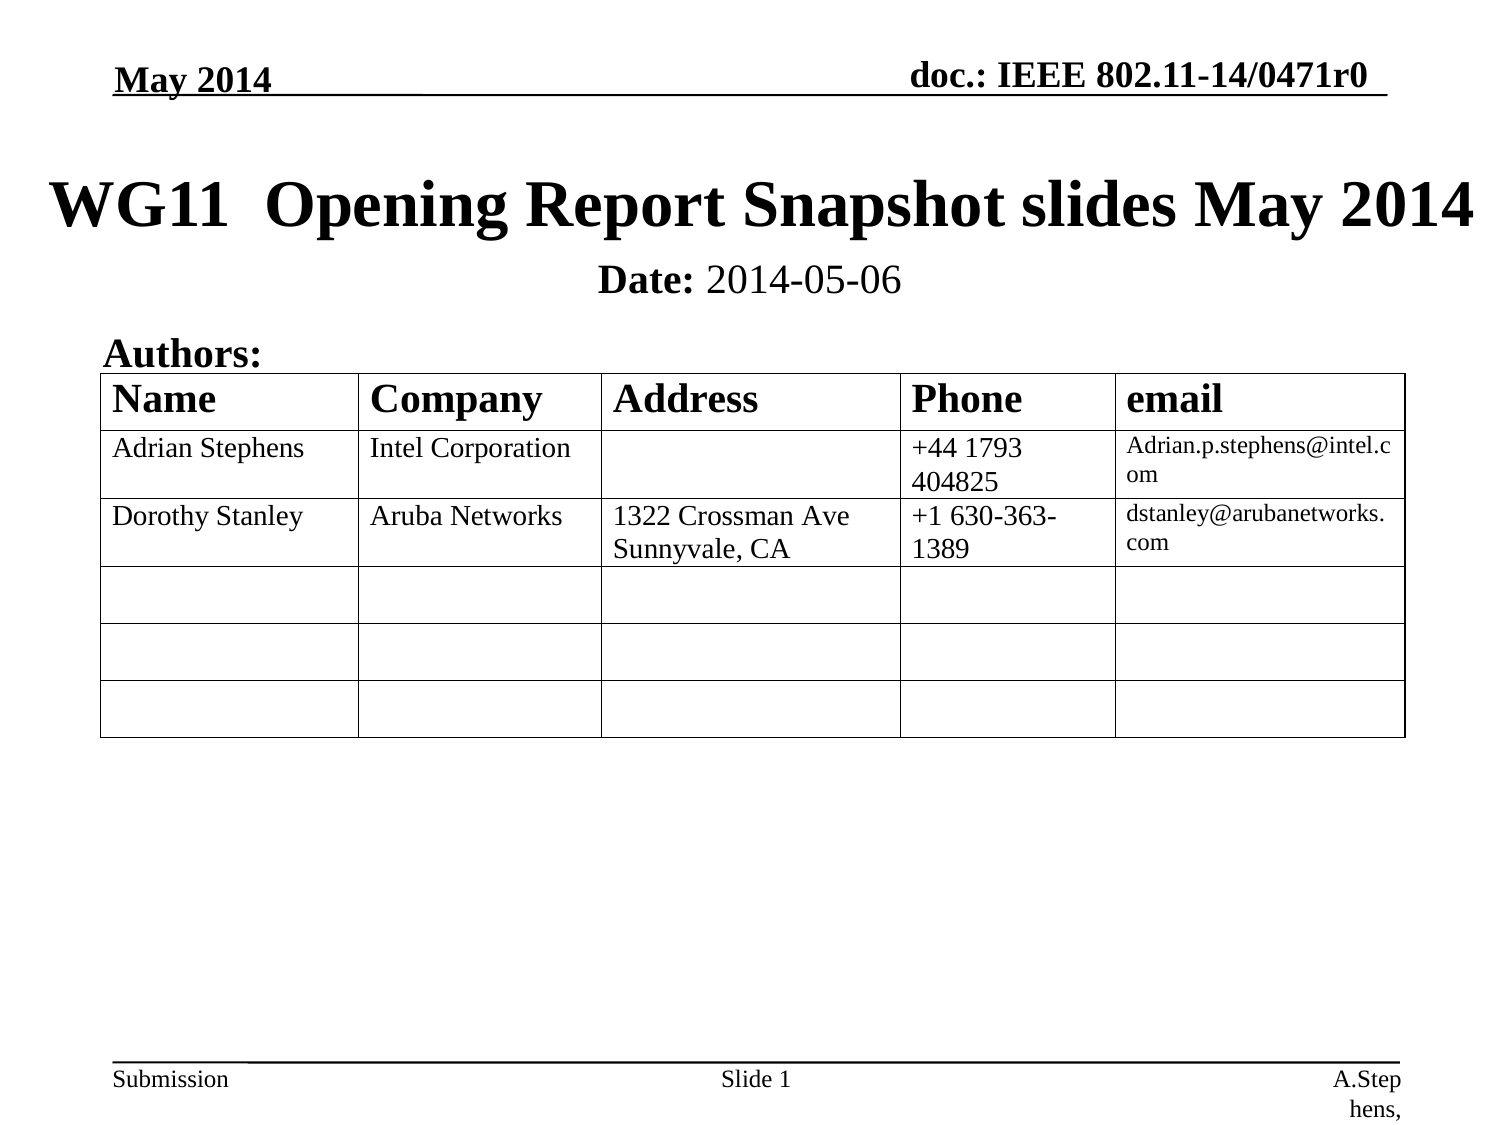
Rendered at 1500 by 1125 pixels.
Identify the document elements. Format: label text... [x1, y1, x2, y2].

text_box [85, 373, 1436, 787]
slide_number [114, 54, 335, 100]
title WG11 Opening Report Snapshot slides May 2014 [24, 112, 1500, 288]
text_box Authors: [87, 318, 325, 371]
list Date: 2014-05-06 [112, 249, 1388, 313]
footer A.Stephens, Intel, D. Stanley, Aruba [1325, 1062, 1402, 1093]
slide_number Slide 1 [712, 1062, 800, 1093]
